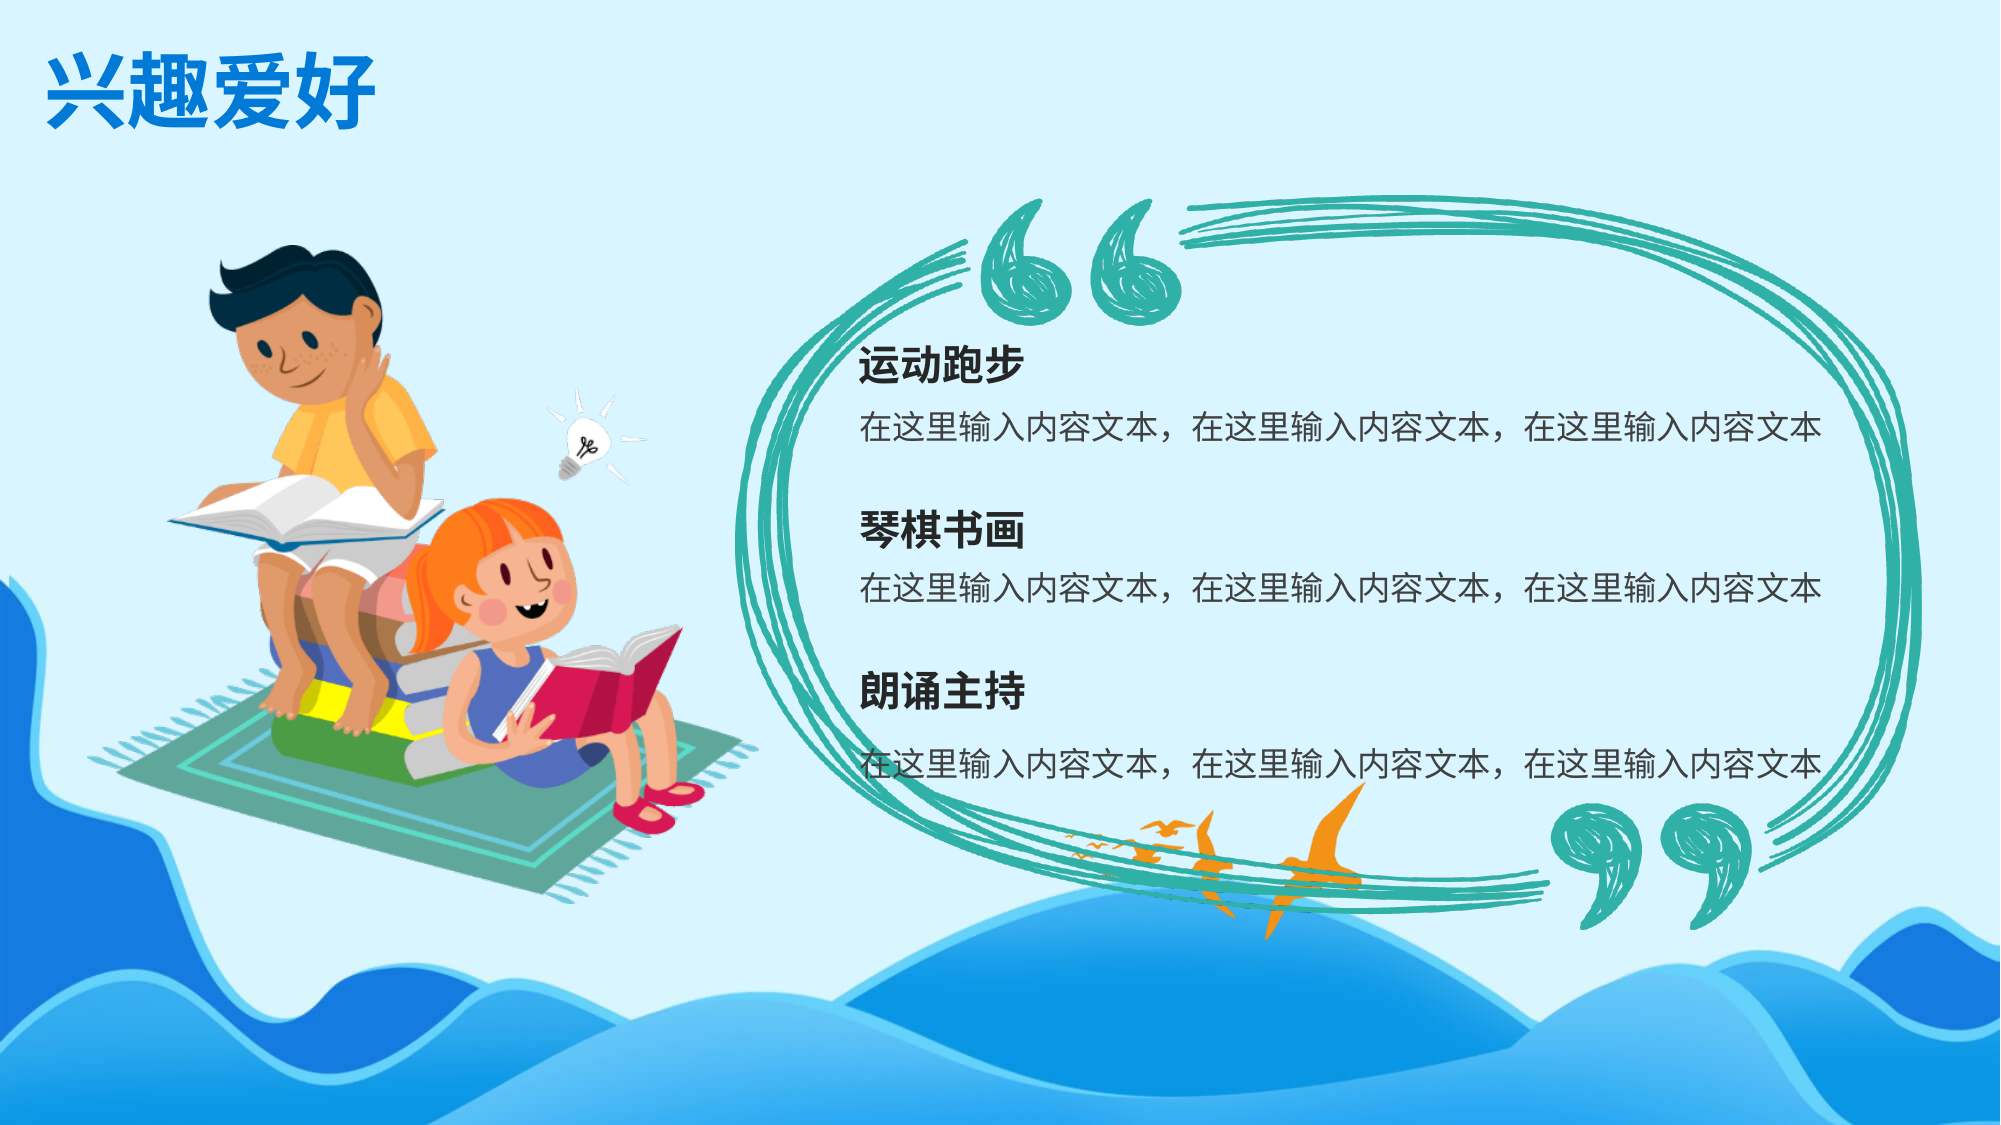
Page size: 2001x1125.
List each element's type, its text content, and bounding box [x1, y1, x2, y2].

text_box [844, 657, 2000, 785]
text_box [844, 496, 2000, 609]
text_box 兴趣爱好 [30, 32, 568, 147]
picture [0, 0, 2000, 1125]
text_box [844, 331, 1891, 448]
